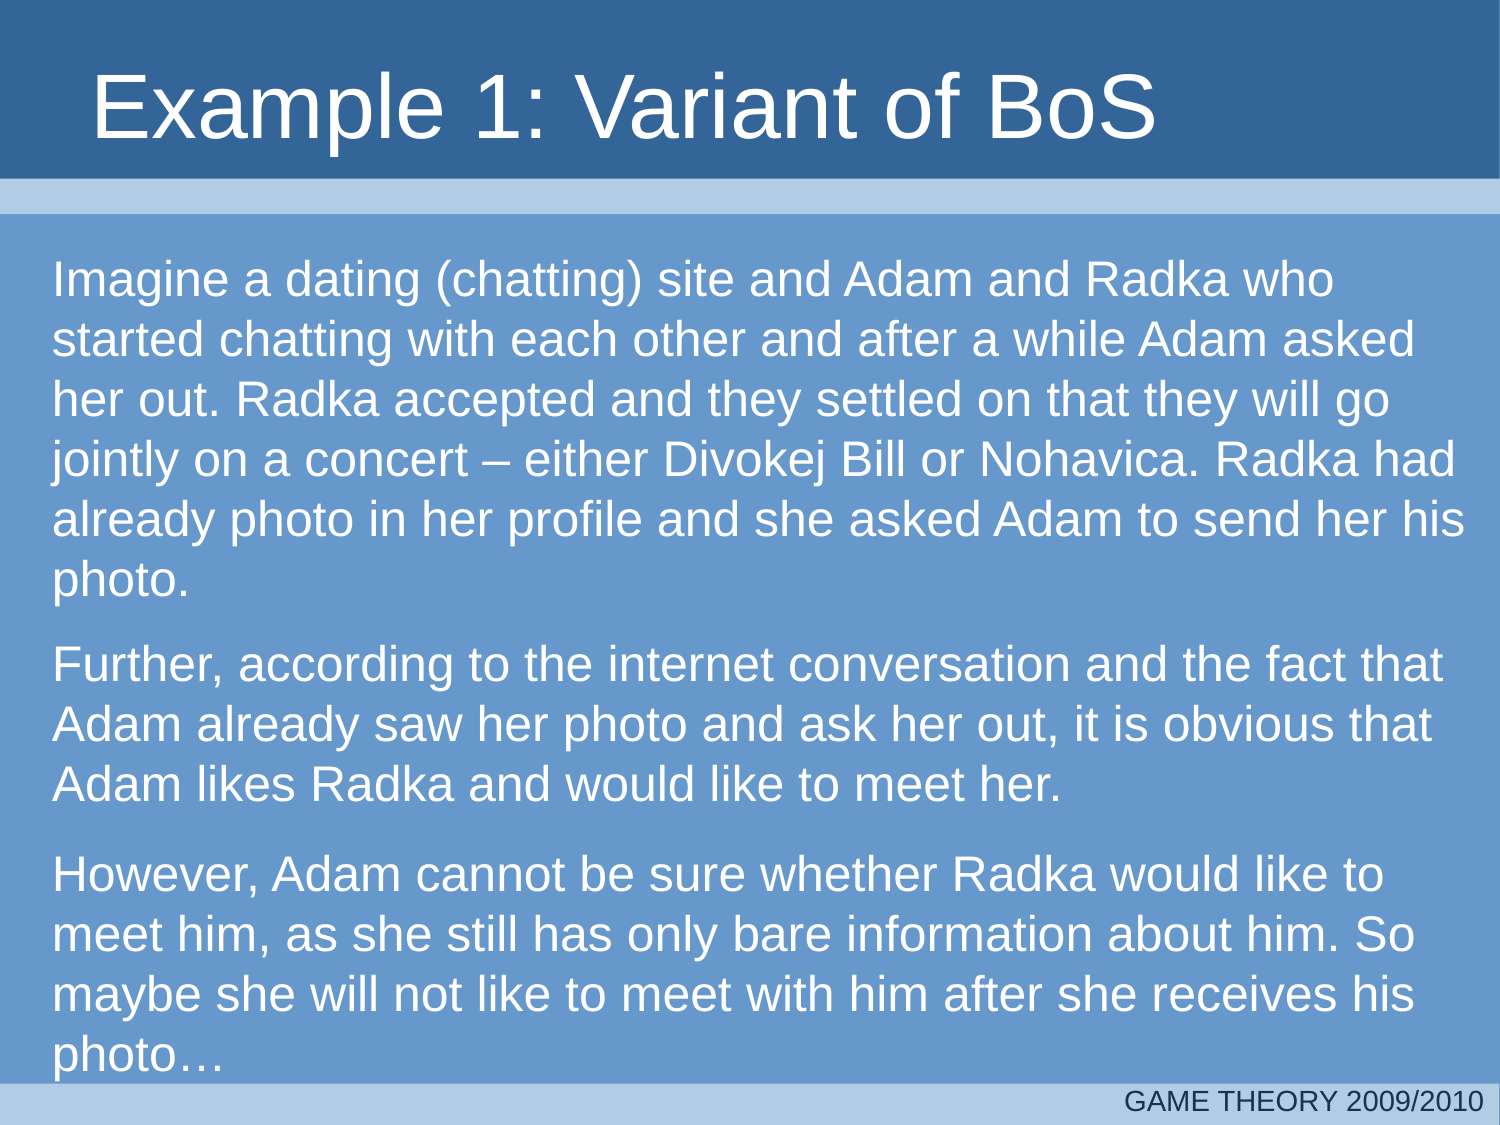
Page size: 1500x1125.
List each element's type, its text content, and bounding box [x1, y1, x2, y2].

text_box GAME THEORY 2009/2010 [1109, 1089, 1500, 1125]
text_box Imagine a dating (chatting) site and Adam and Radka who started chatting with each other and after a while Adam asked her out. Radka accepted and they settled on that they will go jointly on a concert – either Divokej Bill or Nohavica. Radka had already photo in her profile and she asked Adam to send her his photo. Further, according to the internet conversation and the fact that Adam already saw her photo and ask her out, it is obvious that Adam likes Radka and would like to meet her. However, Adam cannot be sure whether Radka would like to meet him, as she still has only bare information about him. So maybe she will not like to meet with him after she receives his photo… [37, 238, 1500, 1089]
title Example 1: Variant of BoS [74, 42, 1436, 162]
